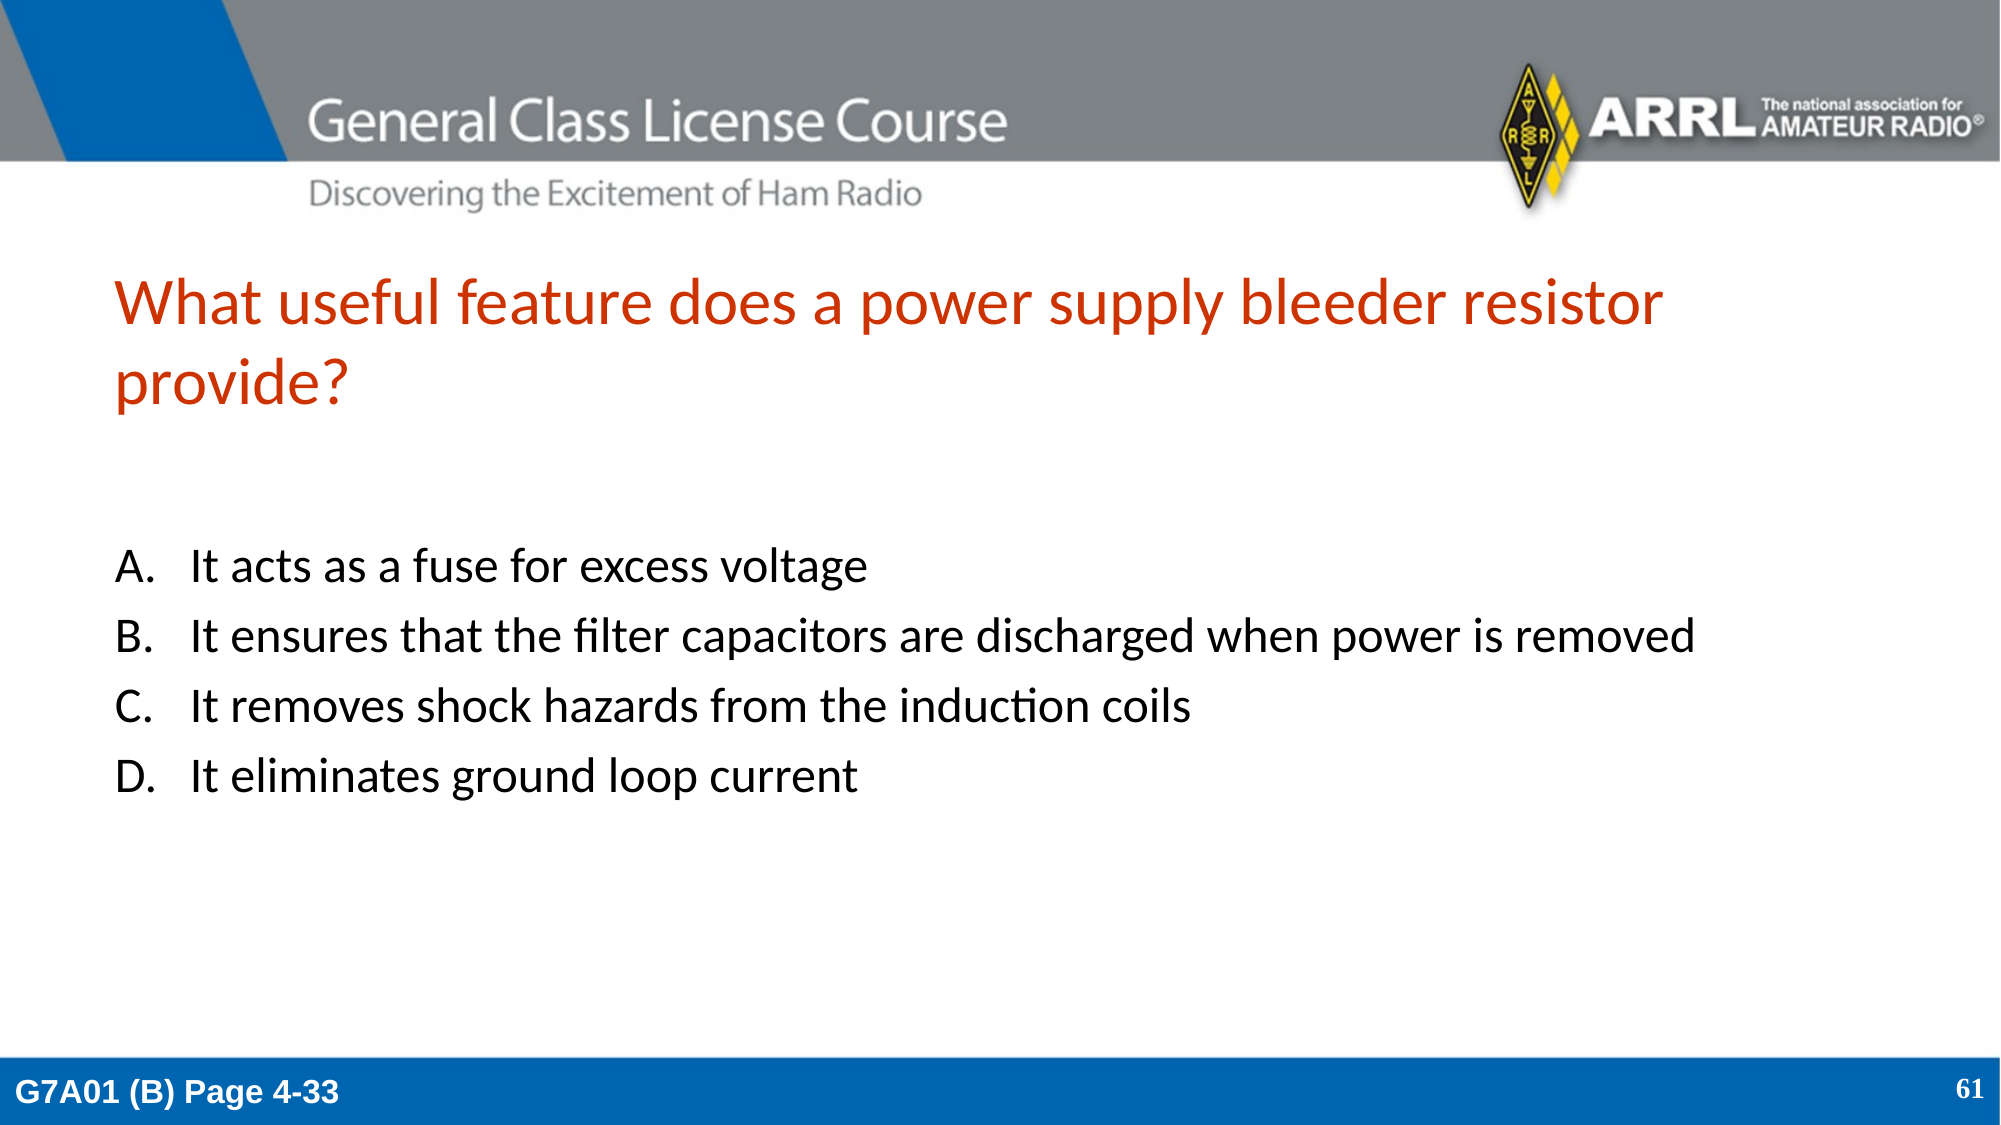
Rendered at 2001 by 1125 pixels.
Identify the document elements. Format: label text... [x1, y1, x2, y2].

picture [0, 0, 2001, 1125]
text_box G7A01 (B) Page 4-33 [0, 1062, 1313, 1118]
title What useful feature does a power supply bleeder resistor provide? [99, 249, 1900, 468]
text_box 61 [1875, 1062, 2000, 1113]
list It acts as a fuse for excess voltage It ensures that the filter capacitors are discharged when power is removed It removes shock hazards from the induction coils It eliminates ground loop current [99, 525, 1900, 1005]
